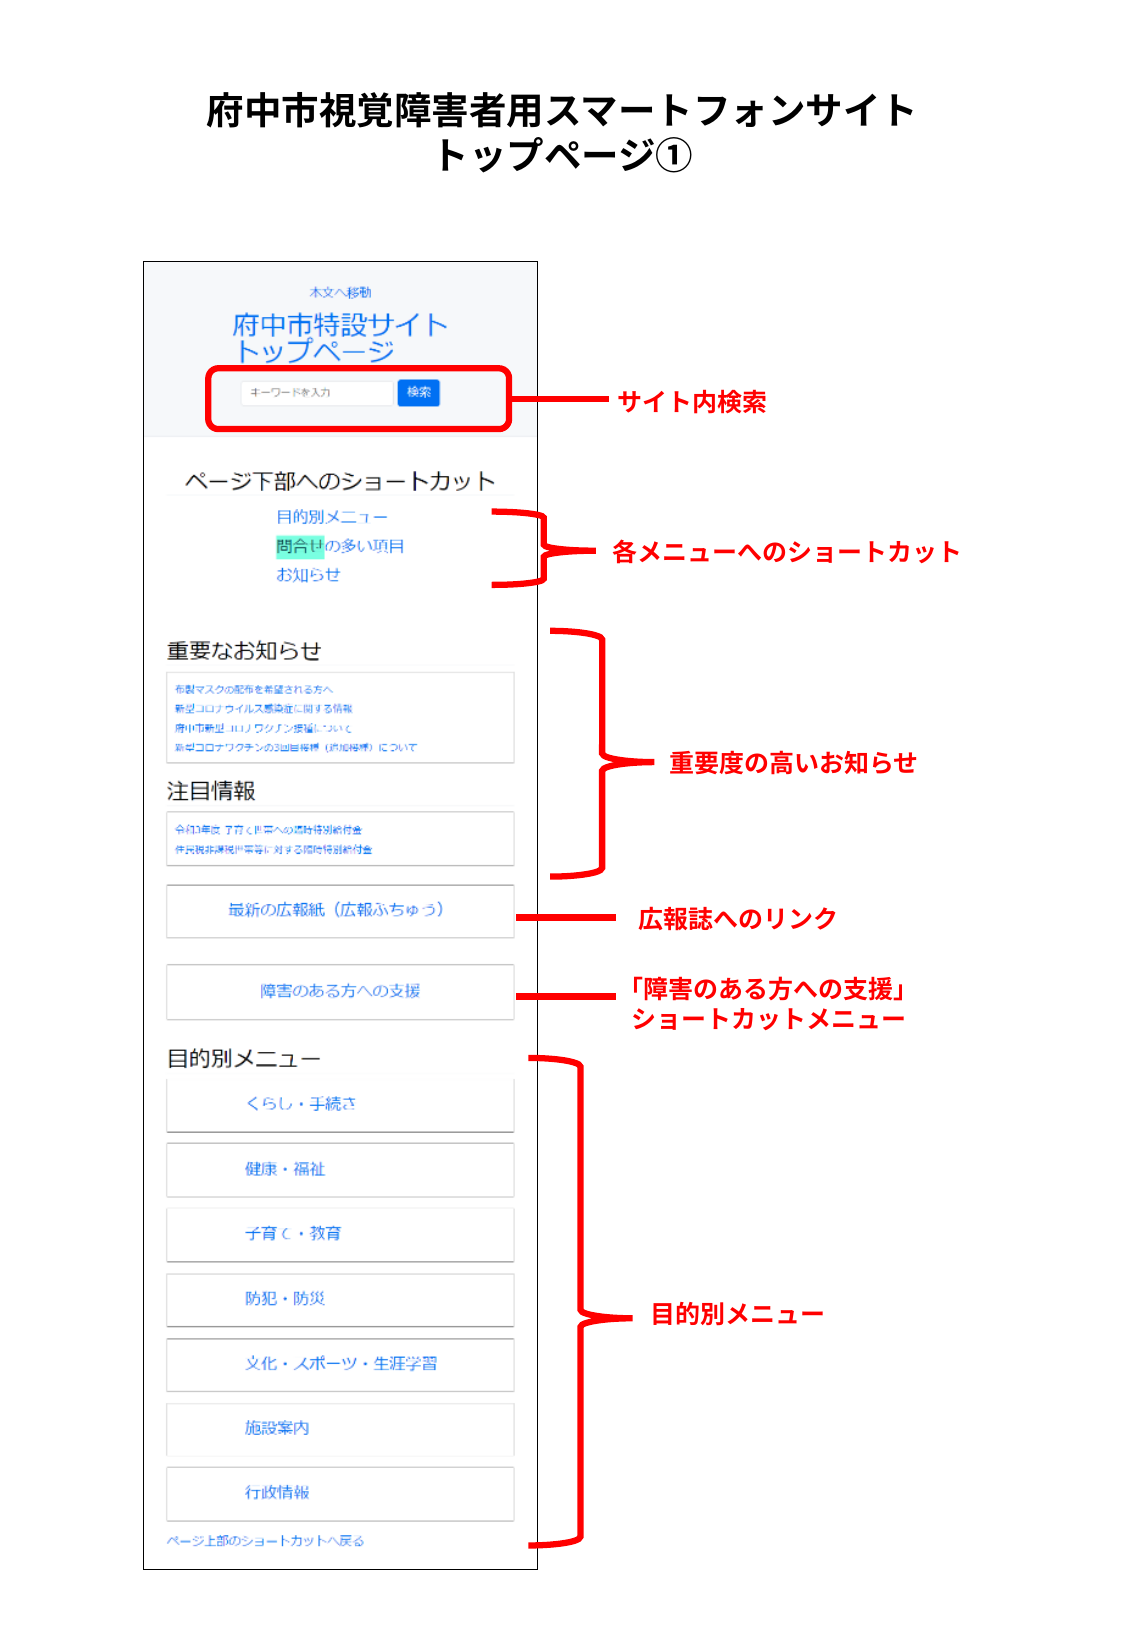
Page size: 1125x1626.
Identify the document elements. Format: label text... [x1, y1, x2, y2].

text_box 「障害のある方への支援」 ショートカットメニュー [603, 965, 934, 1041]
text_box [550, 630, 654, 878]
text_box サイト内検索 [603, 378, 783, 424]
text_box 重要度の高いお知らせ [654, 740, 934, 785]
text_box 府中市視覚障害者用スマートフォンサイト トップページ① [191, 79, 934, 185]
picture [143, 261, 538, 1570]
text_box [538, 514, 596, 583]
text_box 各メニューへのショートカット [597, 528, 978, 574]
text_box 目的別メニュー [635, 1291, 841, 1336]
text_box [538, 1057, 633, 1546]
text_box 広報誌へのリンク [623, 896, 853, 942]
